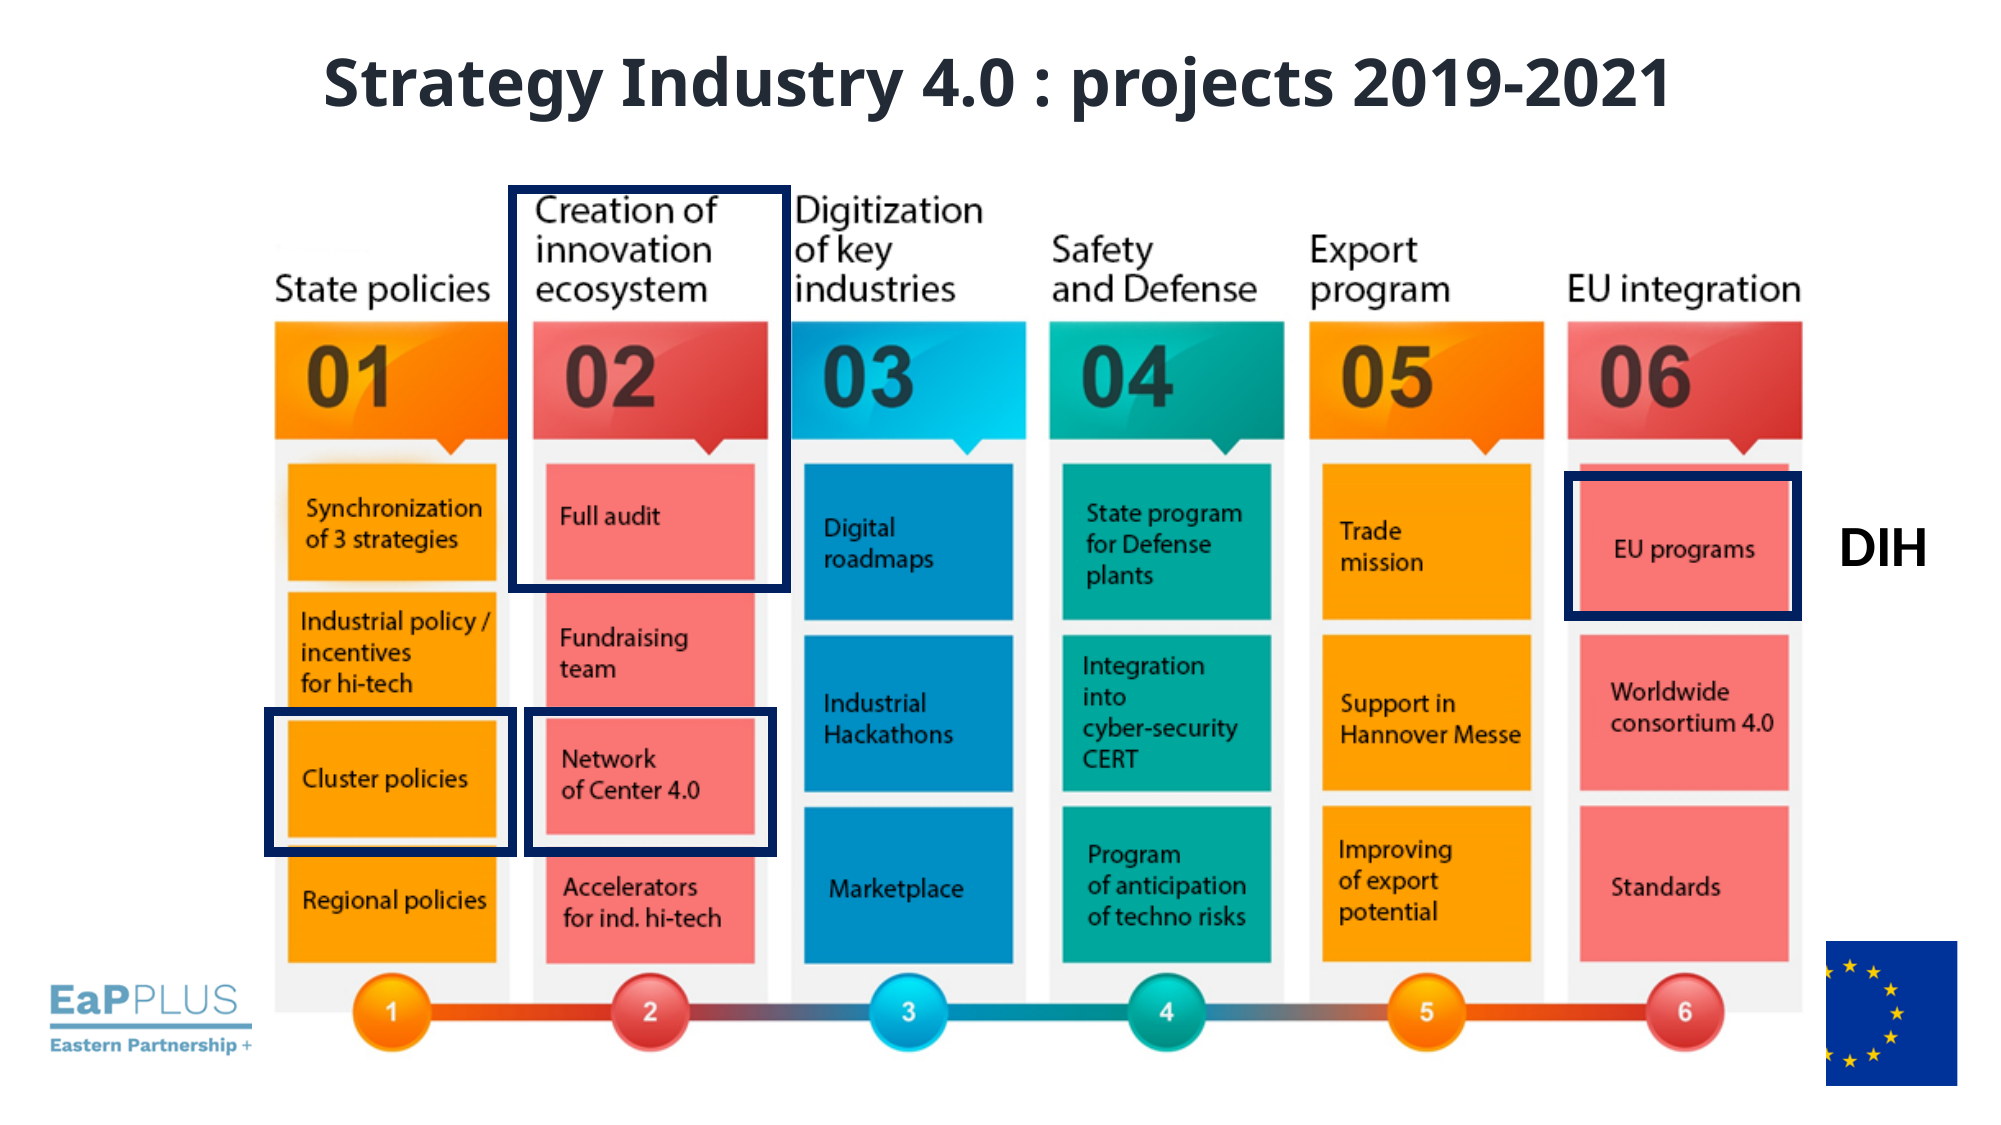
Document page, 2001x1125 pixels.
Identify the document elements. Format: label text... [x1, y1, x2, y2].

title Strategy Industry 4.0 : projects 2019-2021 [296, 25, 1704, 144]
text_box DIH [1826, 500, 1944, 586]
picture [0, 143, 1958, 1125]
